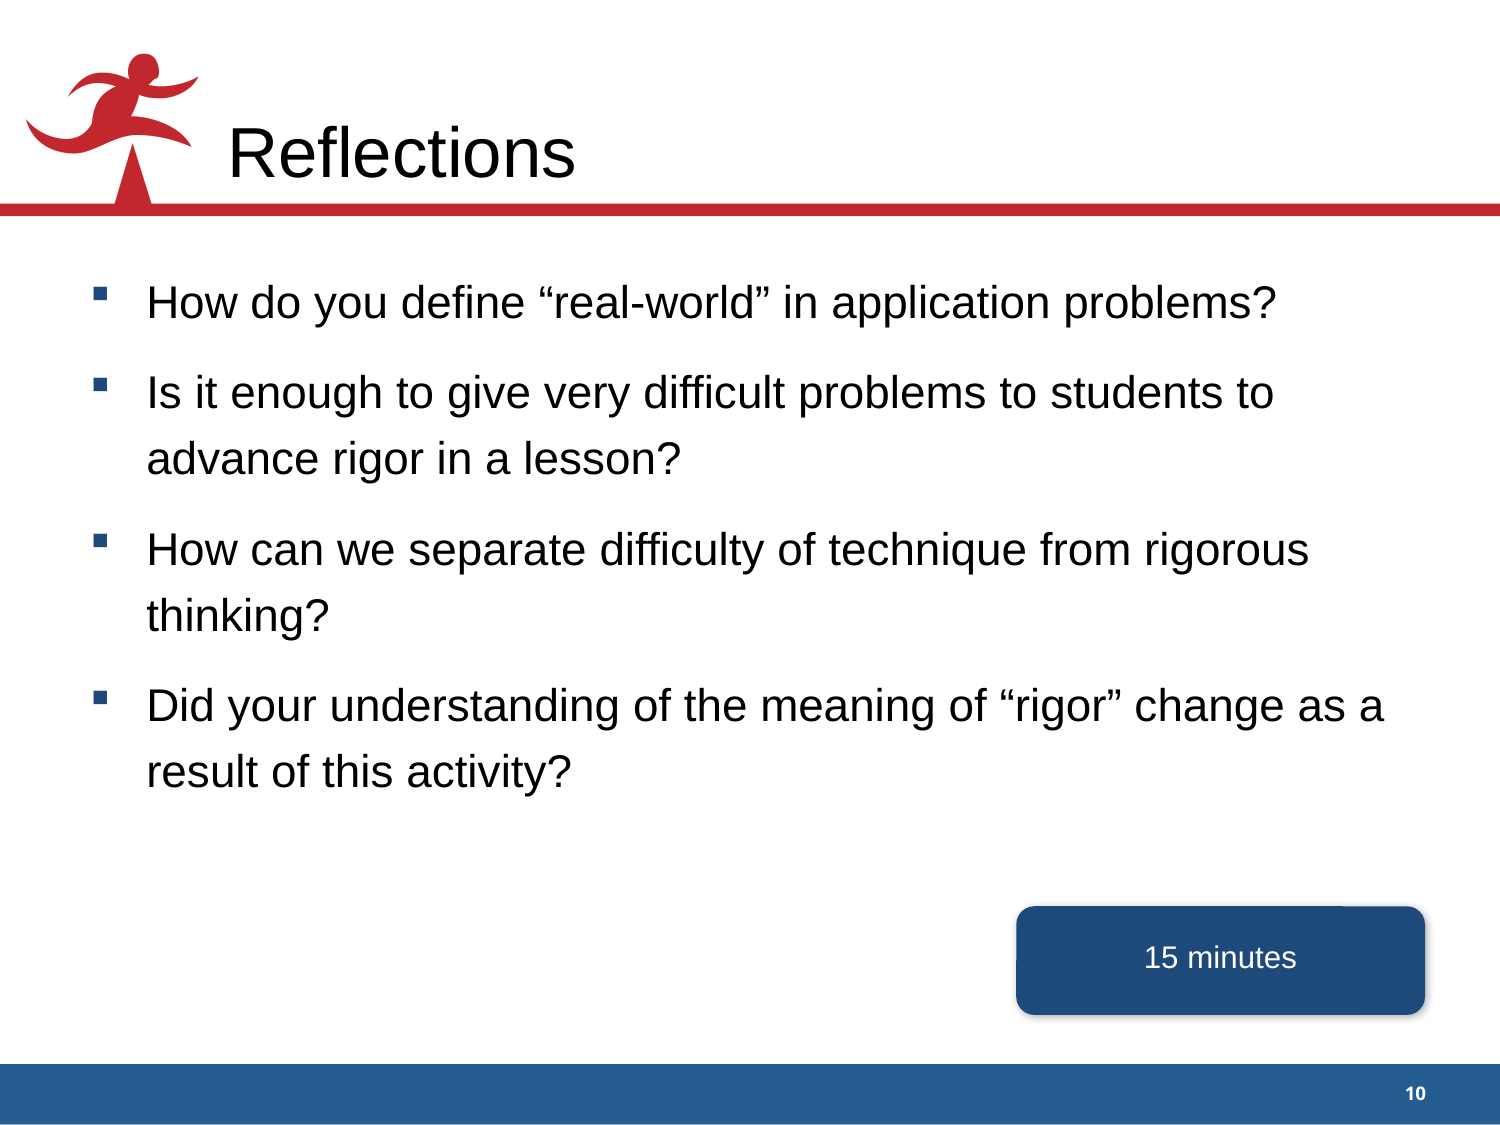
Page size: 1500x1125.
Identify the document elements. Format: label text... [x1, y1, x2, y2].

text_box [1016, 905, 1426, 1016]
picture [0, 0, 1500, 1125]
list How do you define “real-world” in application problems? Is it enough to give very difficult problems to students to advance rigor in a lesson? How can we separate difficulty of technique from rigorous thinking? Did your understanding of the meaning of “rigor” change as a result of this activity? [75, 254, 1425, 1125]
title Reflections [212, 50, 1375, 200]
